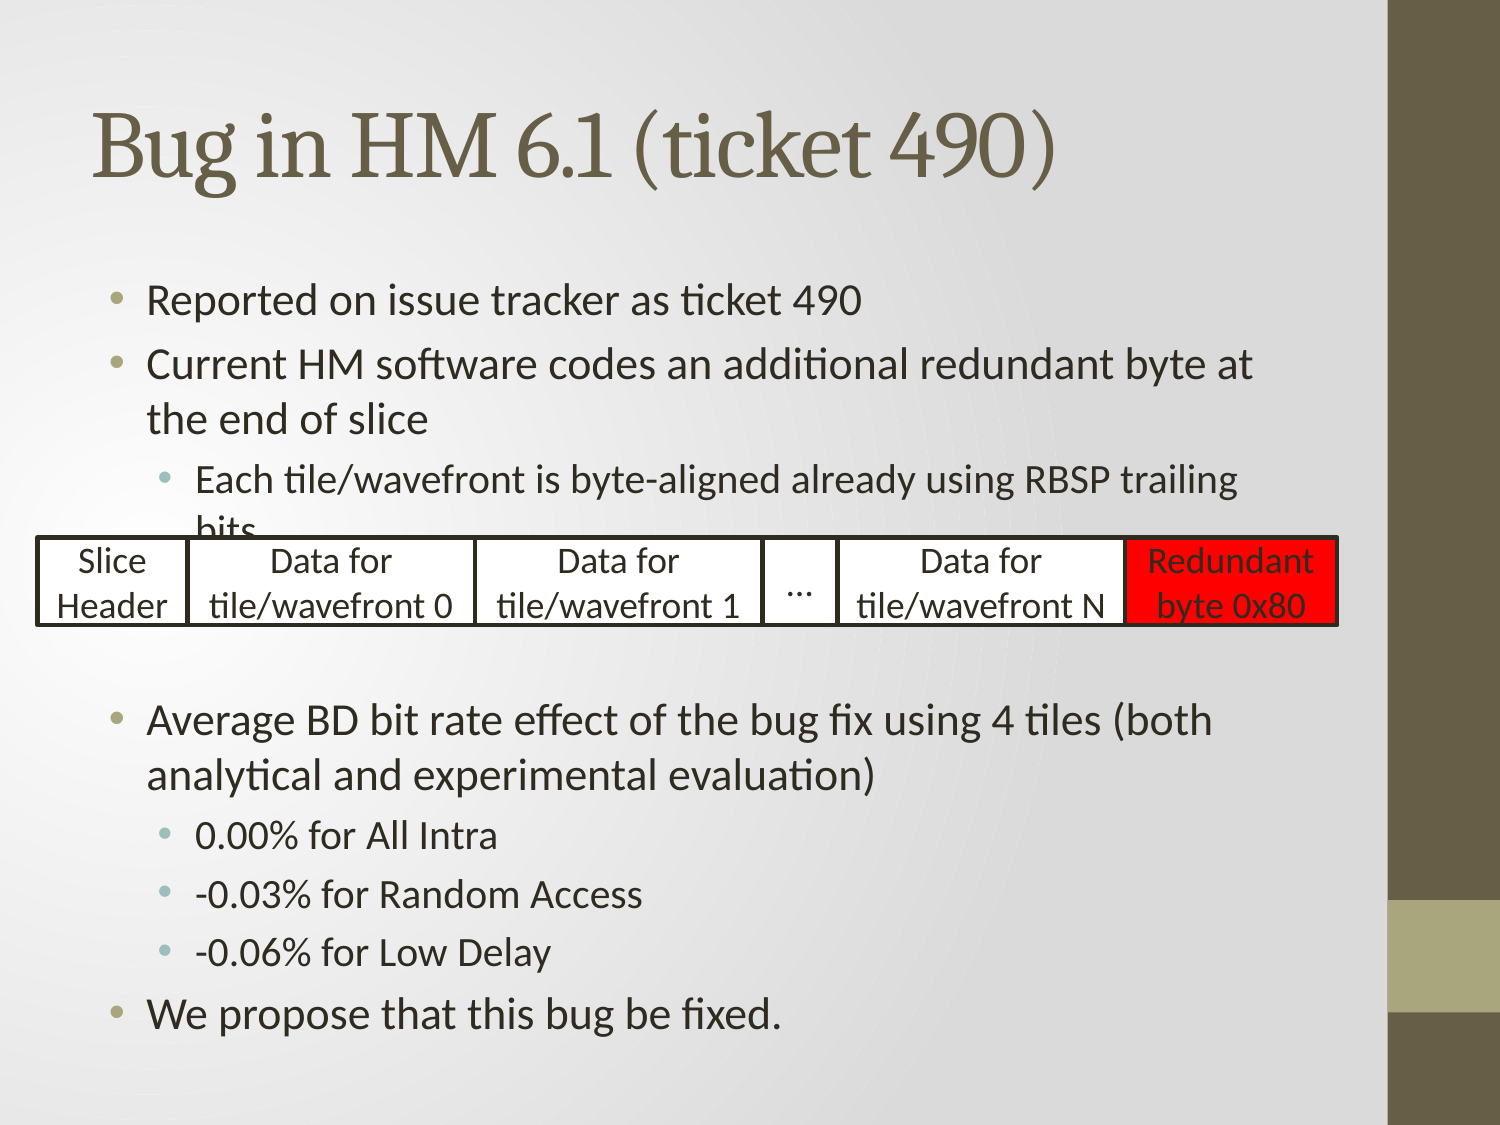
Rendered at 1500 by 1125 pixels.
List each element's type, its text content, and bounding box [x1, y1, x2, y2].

list Reported on issue tracker as ticket 490 Current HM software codes an additional redundant byte at the end of slice Each tile/wavefront is byte-aligned already using RBSP trailing bits. Average BD bit rate effect of the bug fix using 4 tiles (both analytical and experimental evaluation) 0.00% for All Intra -0.03% for Random Access -0.06% for Low Delay We propose that this bug be fixed. [75, 262, 1325, 530]
title Bug in HM 6.1 (ticket 490) [75, 45, 1325, 233]
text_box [36, 536, 1338, 626]
list Reported on issue tracker as ticket 490 Current HM software codes an additional redundant byte at the end of slice Each tile/wavefront is byte-aligned already using RBSP trailing bits. Average BD bit rate effect of the bug fix using 4 tiles (both analytical and experimental evaluation) 0.00% for All Intra -0.03% for Random Access -0.06% for Low Delay We propose that this bug be fixed. [75, 632, 1325, 1050]
